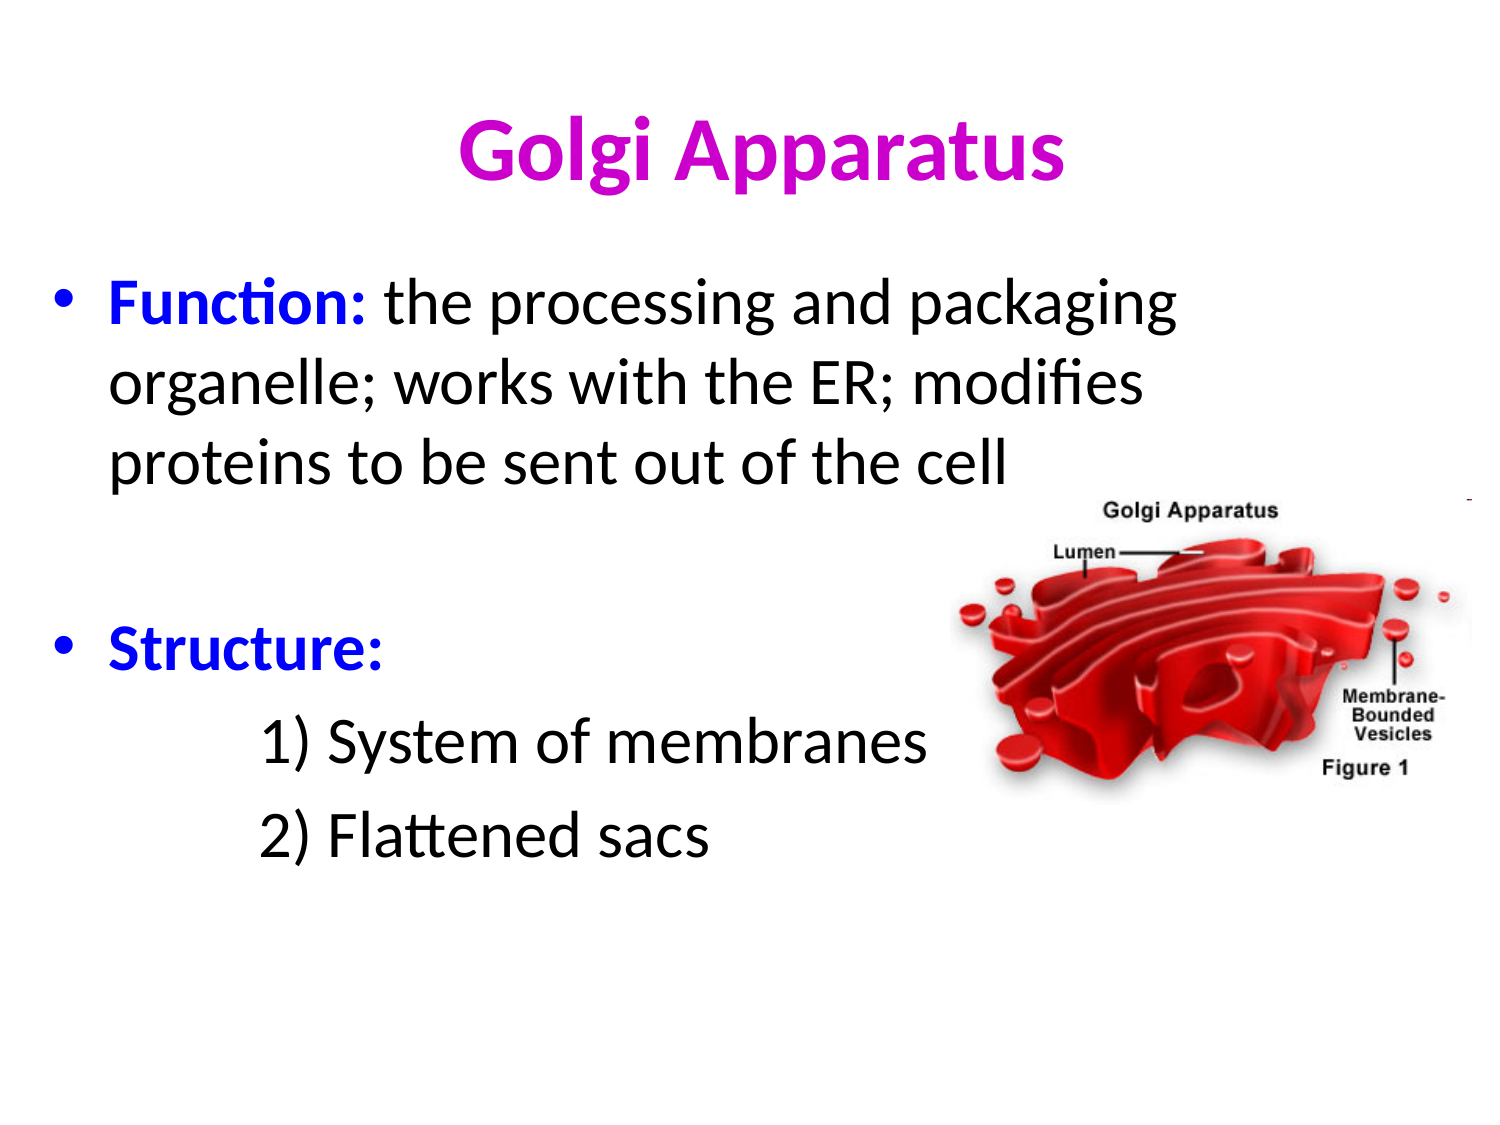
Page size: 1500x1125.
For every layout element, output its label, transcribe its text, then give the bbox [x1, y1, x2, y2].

list Function: the processing and packaging organelle; works with the ER; modifies proteins to be sent out of the cell Structure: 1) System of membranes 2) Flattened sacs [37, 249, 1388, 993]
picture [949, 499, 1473, 805]
title Golgi Apparatus [87, 50, 1438, 238]
